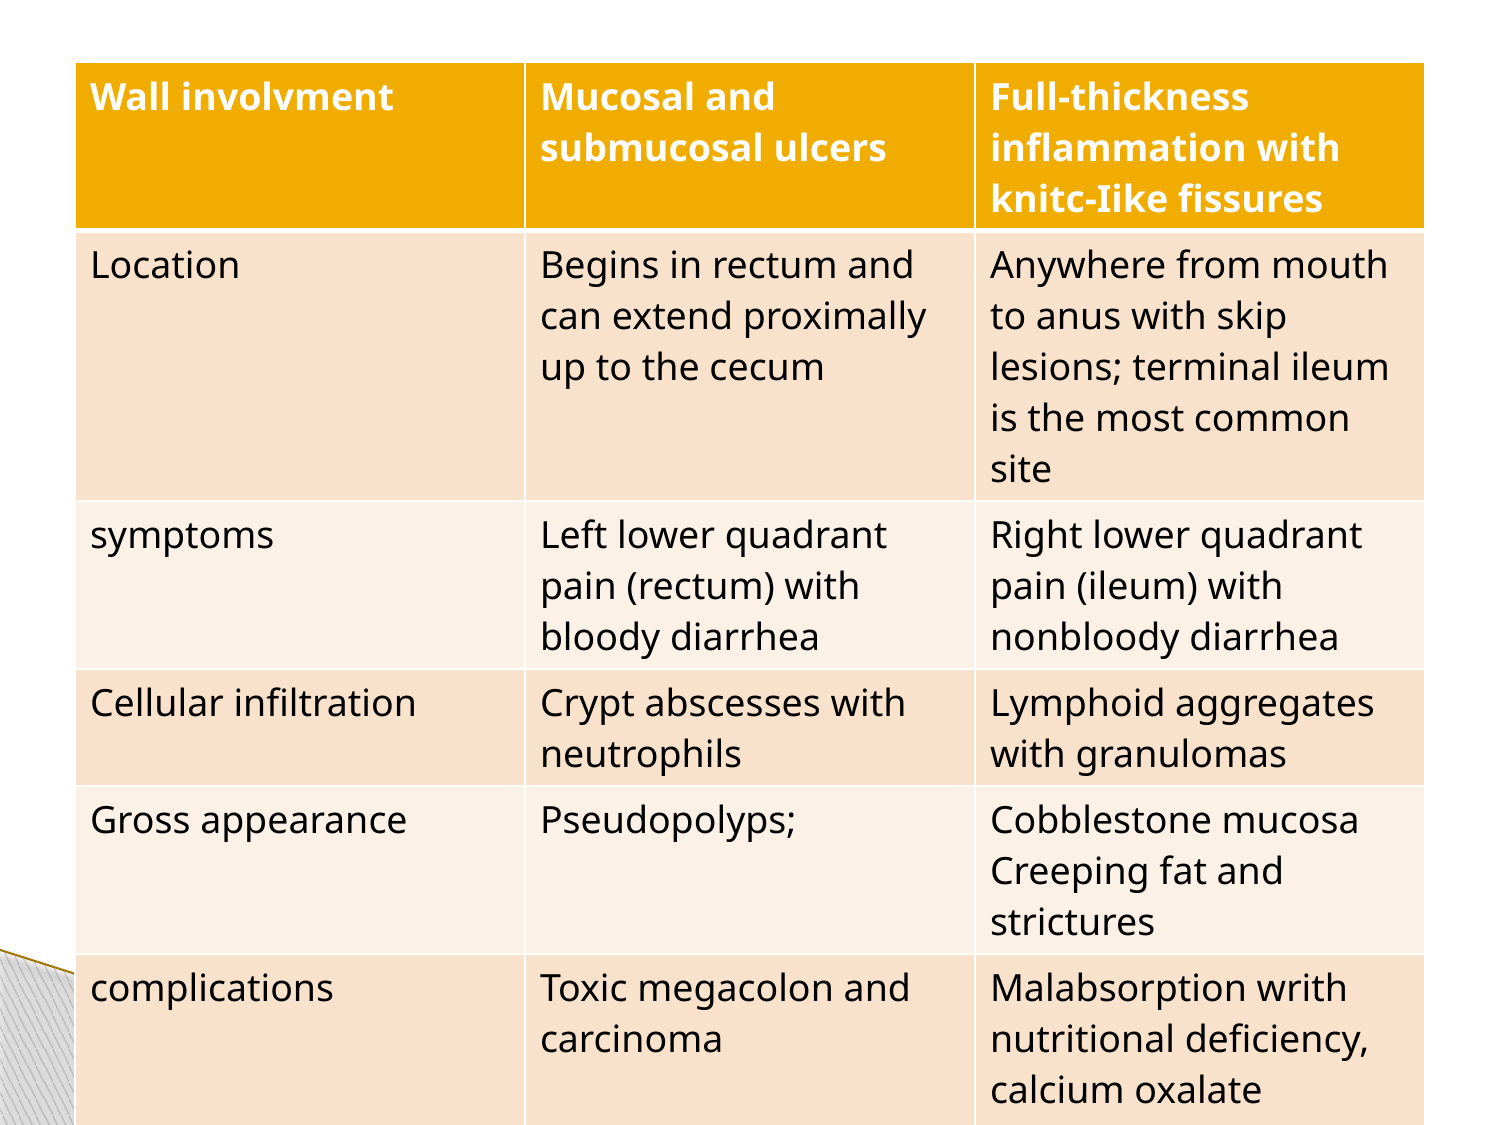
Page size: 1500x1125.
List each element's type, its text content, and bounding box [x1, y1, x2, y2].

table_cell Left lower quadrant pain (rectum) with bloody diarrhea [526, 502, 974, 668]
table_cell Anywhere from mouth to anus with skip lesions; terminal ileum is the most common site [976, 233, 1424, 500]
table_cell Cobblestone mucosa Creeping fat and strictures [976, 787, 1424, 953]
table_cell Cellular infiltration [76, 670, 524, 785]
table_header Wall involvment [76, 63, 524, 228]
table_cell Right lower quadrant pain (ileum) with nonbloody diarrhea [976, 502, 1424, 668]
table_cell Pseudopolyps; [526, 787, 974, 953]
table_cell Begins in rectum and can extend proximally up to the cecum [526, 233, 974, 500]
table_cell Gross appearance [76, 787, 524, 953]
table_cell Crypt abscesses with neutrophils [526, 670, 974, 785]
table_header Full-thickness inflammation with knitc-Iike fissures [976, 63, 1424, 228]
table_cell Malabsorption writh nutritional deficiency, calcium oxalate nephrolithiasis [976, 955, 1424, 1125]
table_header Mucosal and submucosal ulcers [526, 63, 974, 228]
table_cell complications [76, 955, 524, 1125]
table_cell Lymphoid aggregates with granulomas [976, 670, 1424, 785]
table_cell symptoms [76, 502, 524, 668]
table_cell Location [76, 233, 524, 500]
table_cell Toxic megacolon and carcinoma [526, 955, 974, 1125]
